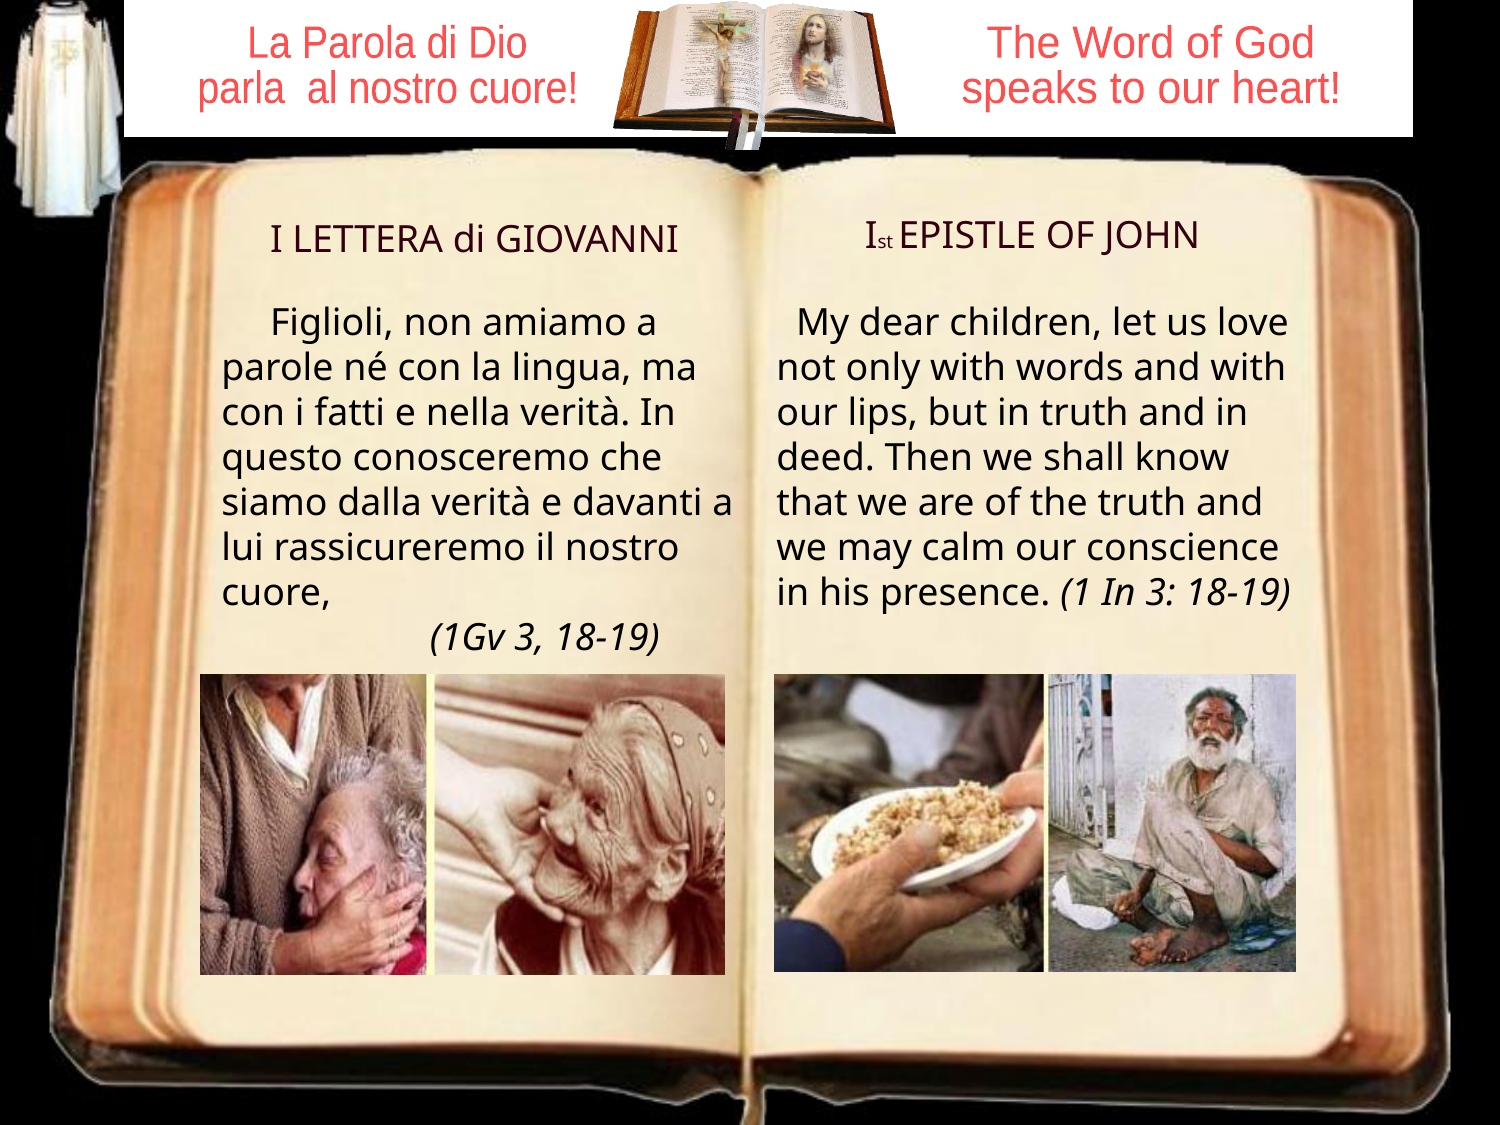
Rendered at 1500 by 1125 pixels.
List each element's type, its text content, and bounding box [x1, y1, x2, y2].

title Ist EPISTLE OF JOHN [726, 196, 1339, 272]
text_box I LETTERA di GIOVANNI [218, 207, 731, 268]
text_box [124, 0, 599, 137]
text_box My dear children, let us love not only with words and with our lips, but in truth and in deed. Then we shall know that we are of the truth and we may calm our conscience in his presence. (1 In 3: 18-19) [761, 290, 1325, 621]
text_box Figlioli, non amiamo a parole né con la lingua, ma con i fatti e nella verità. In questo conosceremo che siamo dalla verità e davanti a lui rassicureremo il nostro cuore, (1Gv 3, 18-19) [206, 290, 757, 666]
text_box [900, 0, 1413, 137]
picture [0, 0, 1500, 1125]
